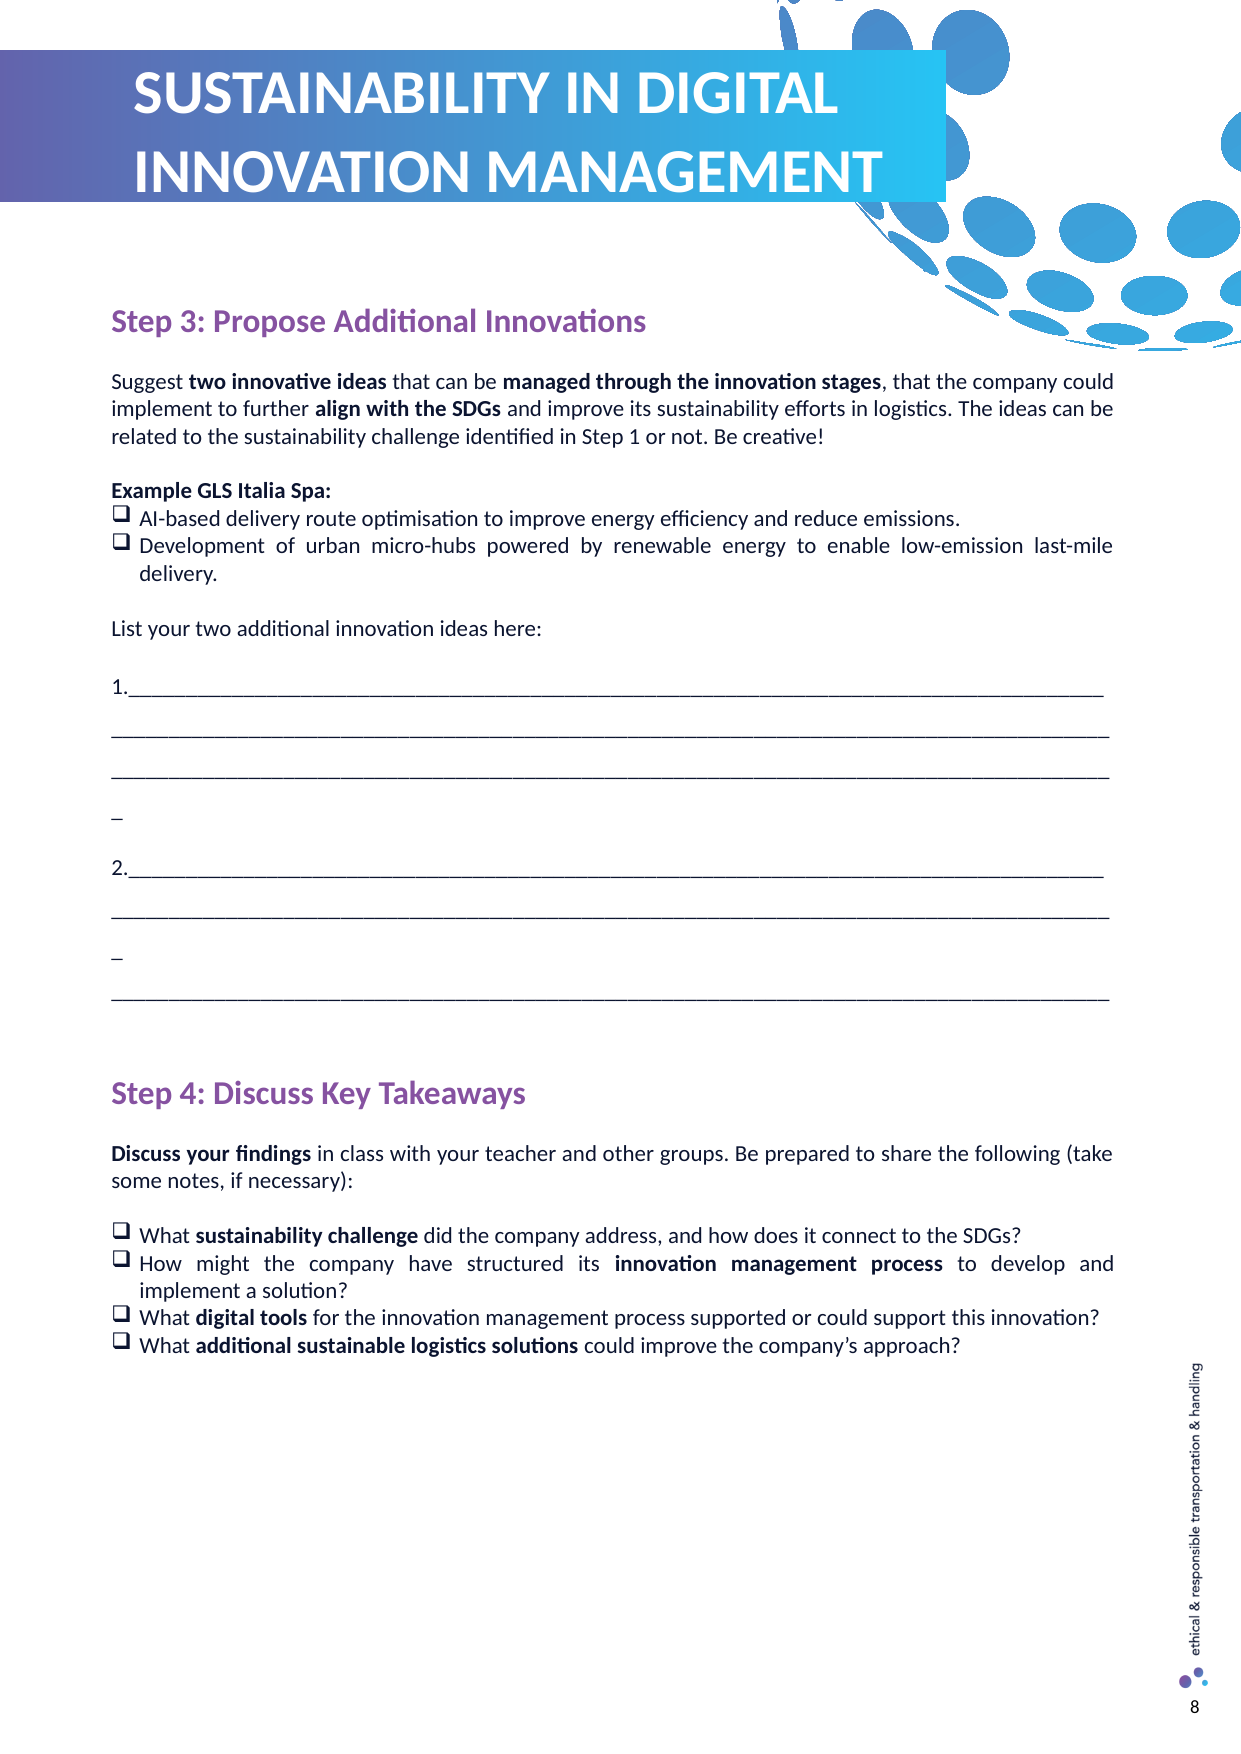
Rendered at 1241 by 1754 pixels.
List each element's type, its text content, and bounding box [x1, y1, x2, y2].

slide_number 8 [1153, 1676, 1215, 1736]
text_box [1026, 270, 1091, 291]
text_box [888, 202, 949, 243]
text_box [1221, 112, 1241, 172]
text_box Step 3: Propose Additional Innovations Suggest two innovative ideas that can be managed through the innovation stages, that the company could implement to further align with the SDGs and improve its sustainability efforts in logistics. The ideas can be related to the sustainability challenge identified in Step 1 or not. Be creative! Example GLS Italia Spa: AI-based delivery route optimisation to improve energy efficiency and reduce emissions. Development of urban micro-hubs powered by renewable energy to enable low-emission last-mile delivery. List your two additional innovation ideas here: 1.____________________________________________________________________________________________________________________________________________________________________________________________________________________________________________________________________ 2._____________________________________________________________________________________________________________________________________________________________________________ _______________________________________________________________________________________ Step 4: Discuss Key Takeaways Discuss your findings in class with your teacher and other groups. Be prepared to share the following (take some notes, if necessary): What sustainability challenge did the company address, and how does it connect to the SDGs? How might the company have structured its innovation management process to develop and implement a solution? What digital tools for the innovation management process supported or could support this innovation? What additional sustainable logistics solutions could improve the company’s approach? [96, 291, 1130, 644]
text_box [852, 9, 913, 50]
text_box [1174, 321, 1233, 343]
text_box [932, 10, 1010, 95]
text_box [779, 6, 799, 50]
list SUSTAINABILITY IN DIGITAL INNOVATION MANAGEMENT [0, 50, 946, 202]
text_box [1220, 270, 1241, 306]
picture [1179, 1357, 1217, 1680]
text_box [1213, 340, 1241, 348]
text_box [855, 202, 939, 276]
text_box [1167, 200, 1240, 258]
text_box [1059, 203, 1137, 263]
text_box [946, 256, 1008, 291]
text_box [963, 196, 1036, 257]
text_box [946, 114, 970, 181]
text_box [1122, 276, 1188, 316]
text_box [945, 285, 962, 291]
text_box [788, 0, 800, 4]
text_box [1130, 325, 1149, 345]
